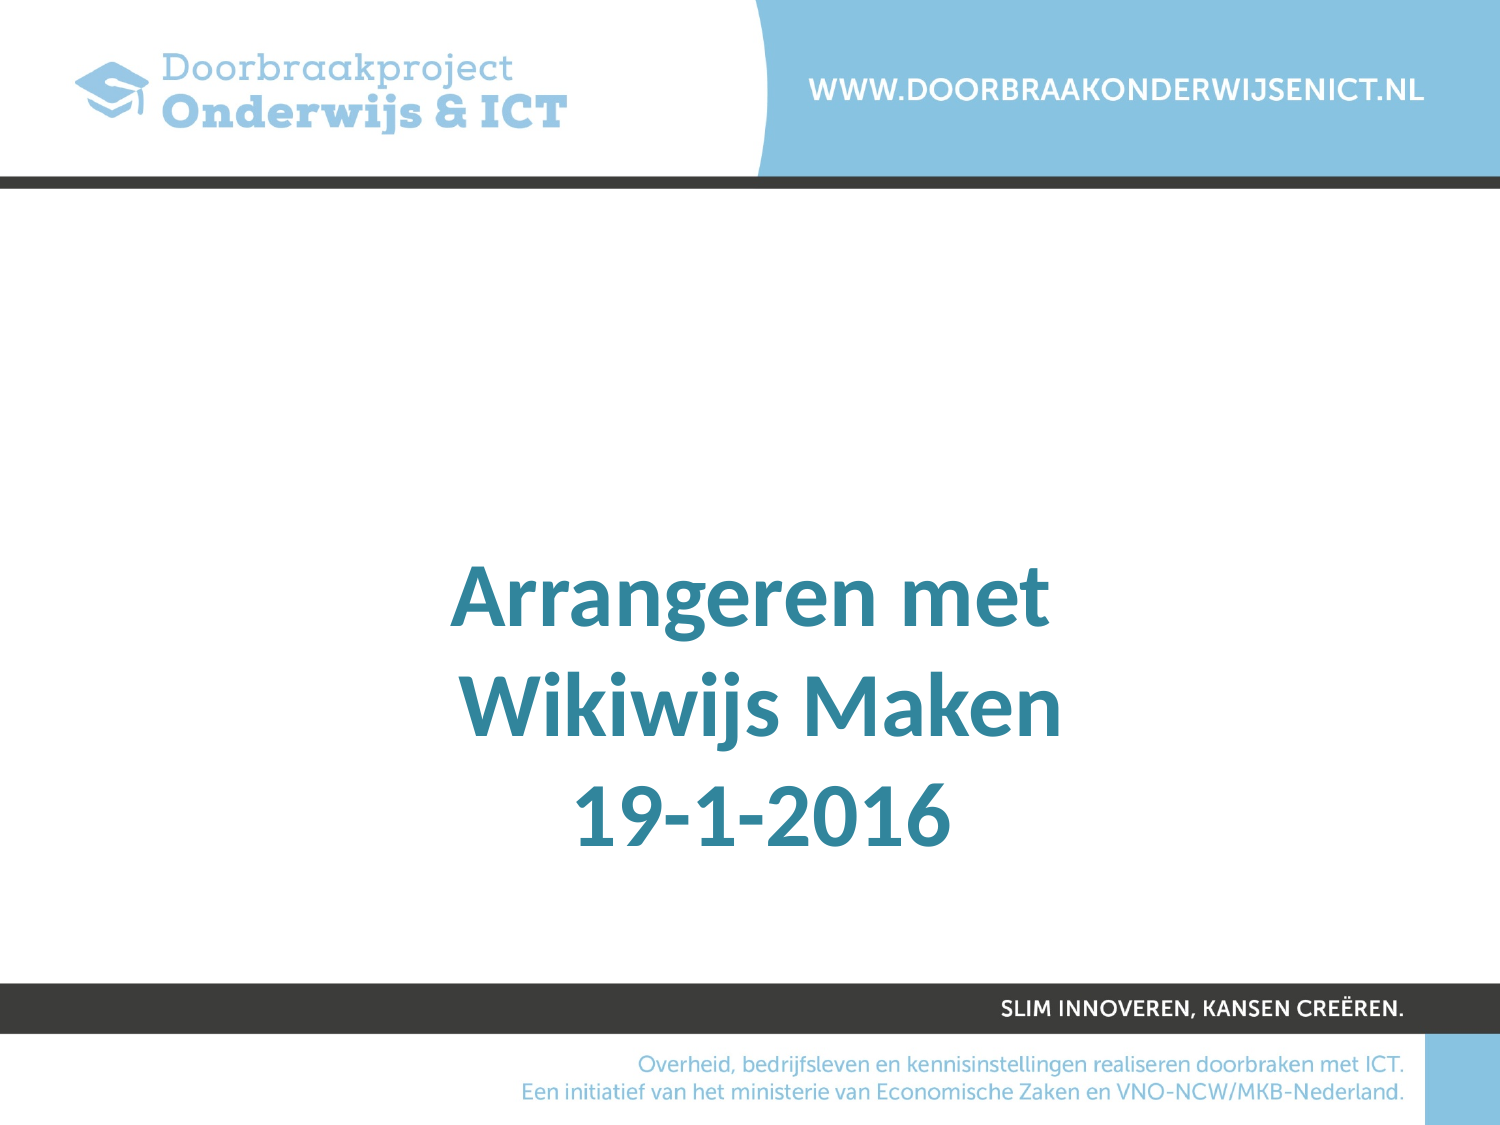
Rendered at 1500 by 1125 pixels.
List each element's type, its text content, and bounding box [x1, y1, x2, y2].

picture [0, 0, 1500, 1125]
title Arrangeren met Wikiwijs Maken 19-1-2016 [123, 527, 1399, 681]
